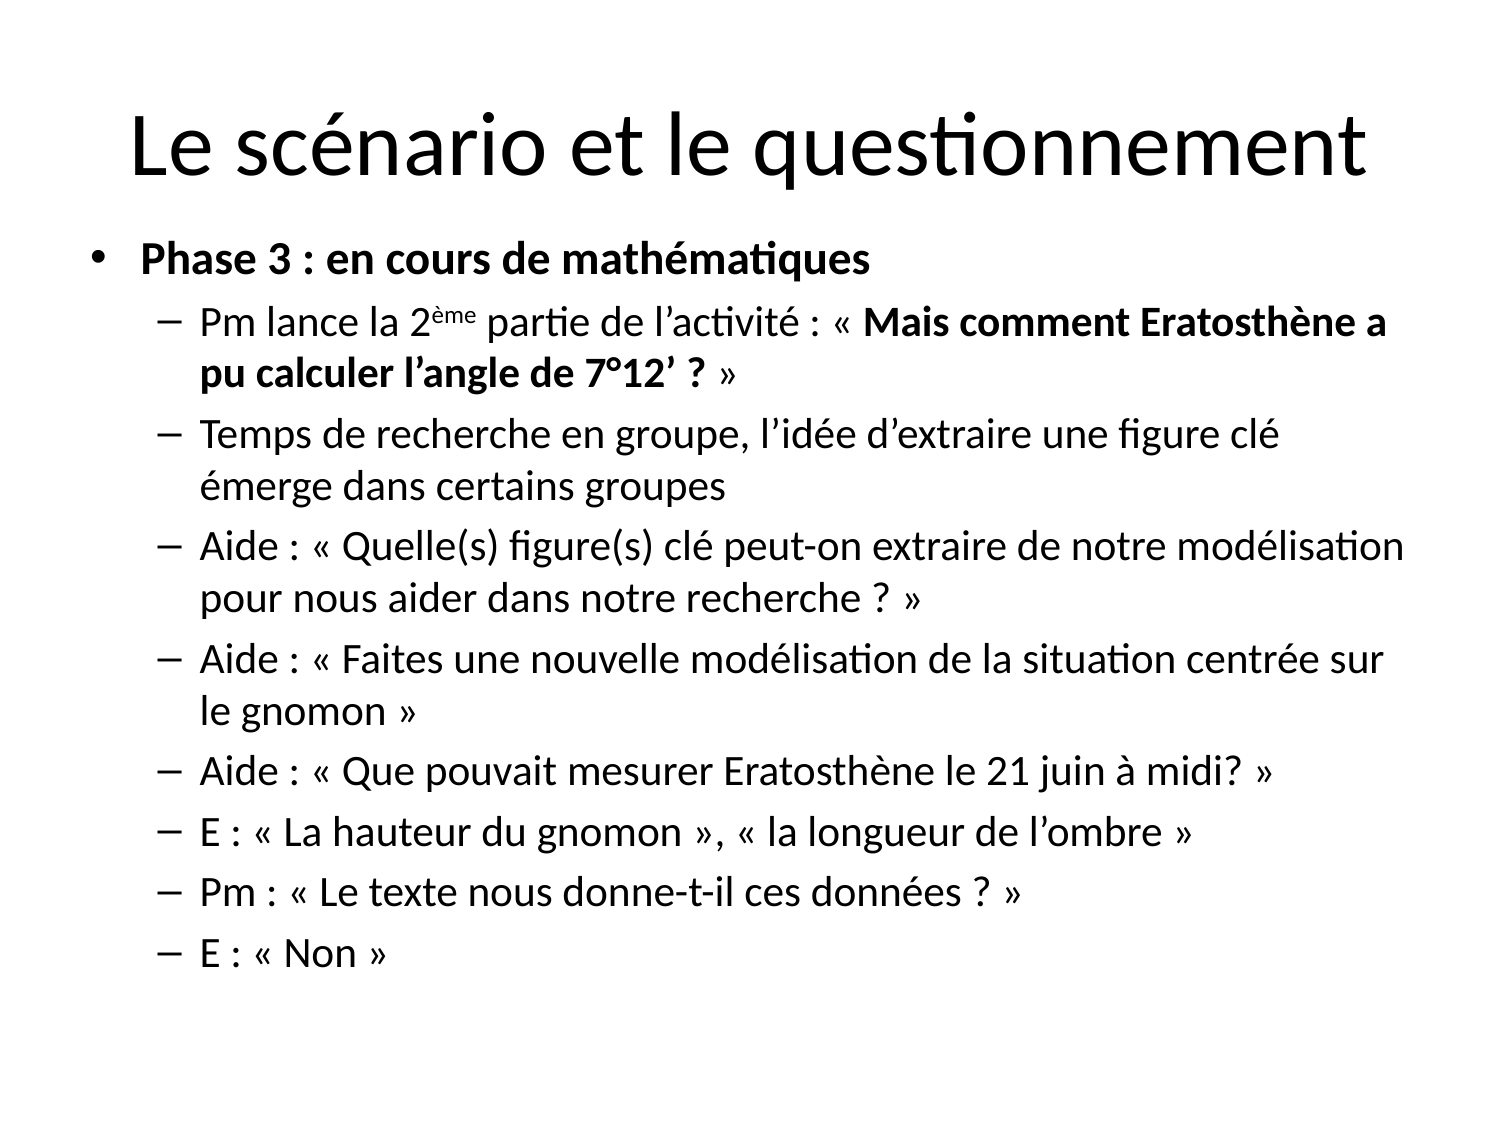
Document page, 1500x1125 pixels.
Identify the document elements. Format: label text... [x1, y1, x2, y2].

title Le scénario et le questionnement [75, 45, 1425, 219]
list Phase 3 : en cours de mathématiques Pm lance la 2ème partie de l’activité : « Mais comment Eratosthène a pu calculer l’angle de 7°12’ ? » Temps de recherche en groupe, l’idée d’extraire une figure clé émerge dans certains groupes Aide : « Quelle(s) figure(s) clé peut-on extraire de notre modélisation pour nous aider dans notre recherche ? » Aide : « Faites une nouvelle modélisation de la situation centrée sur le gnomon » Aide : « Que pouvait mesurer Eratosthène le 21 juin à midi? » E : « La hauteur du gnomon », « la longueur de l’ombre » Pm : « Le texte nous donne-t-il ces données ? » E : « Non » [75, 219, 1425, 988]
